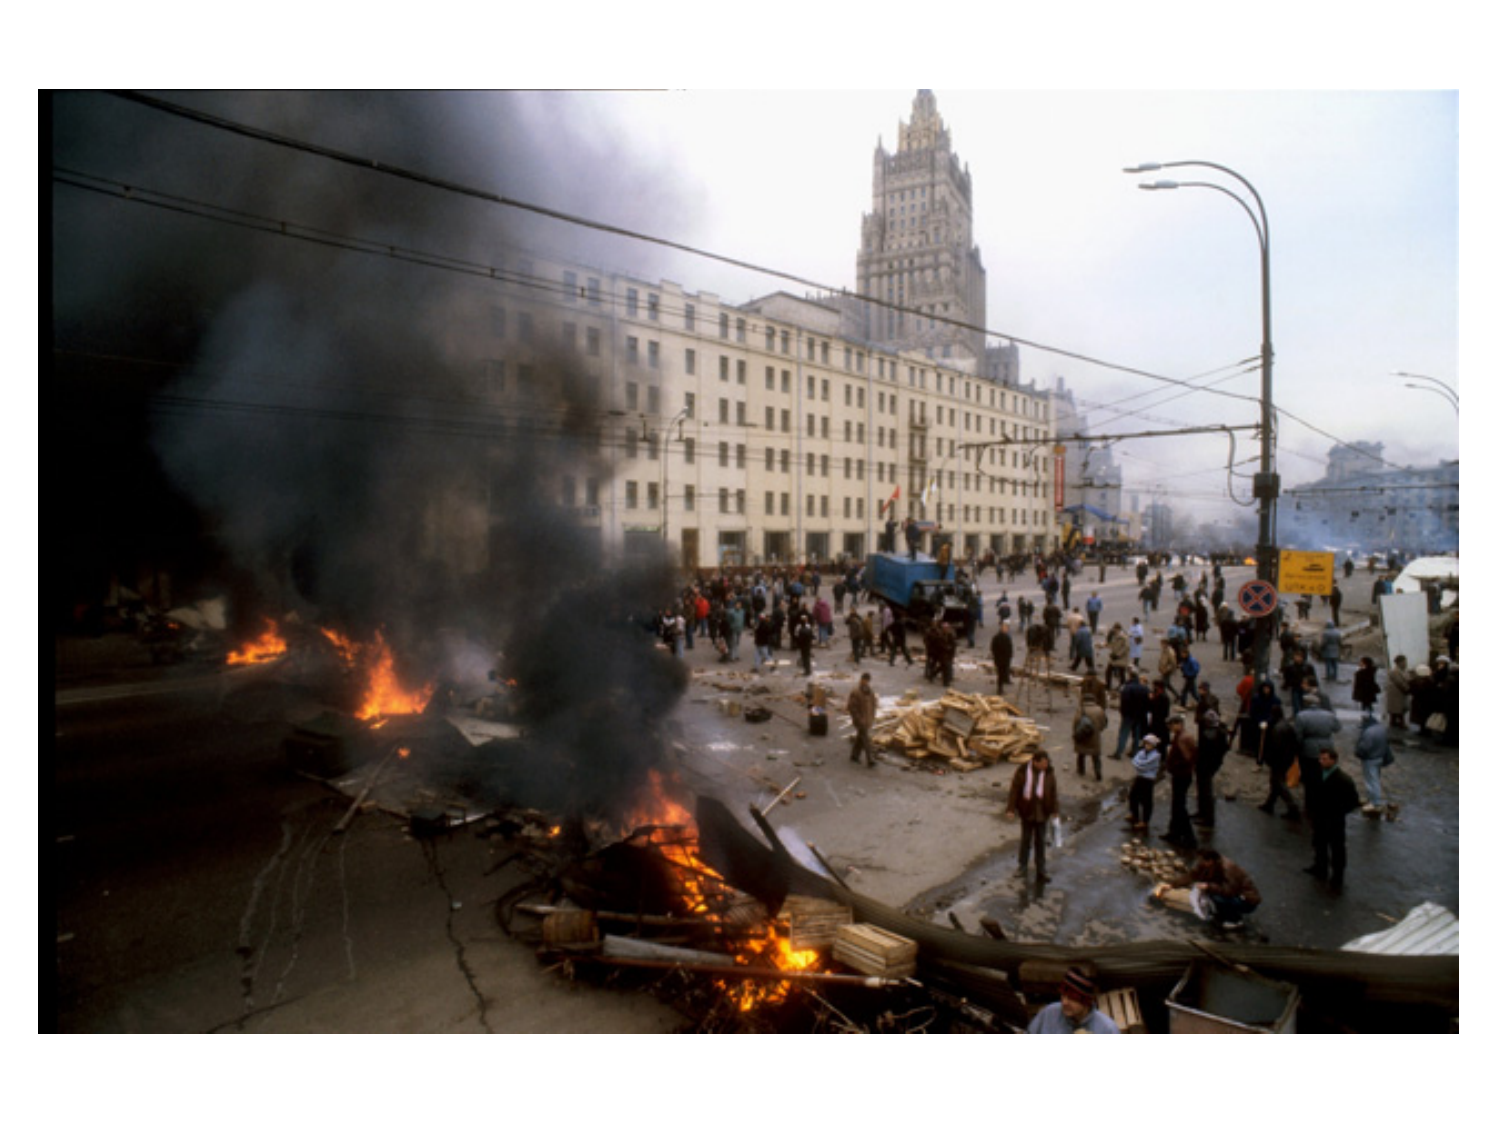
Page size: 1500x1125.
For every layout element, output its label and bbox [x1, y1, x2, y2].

picture [38, 89, 1459, 1034]
